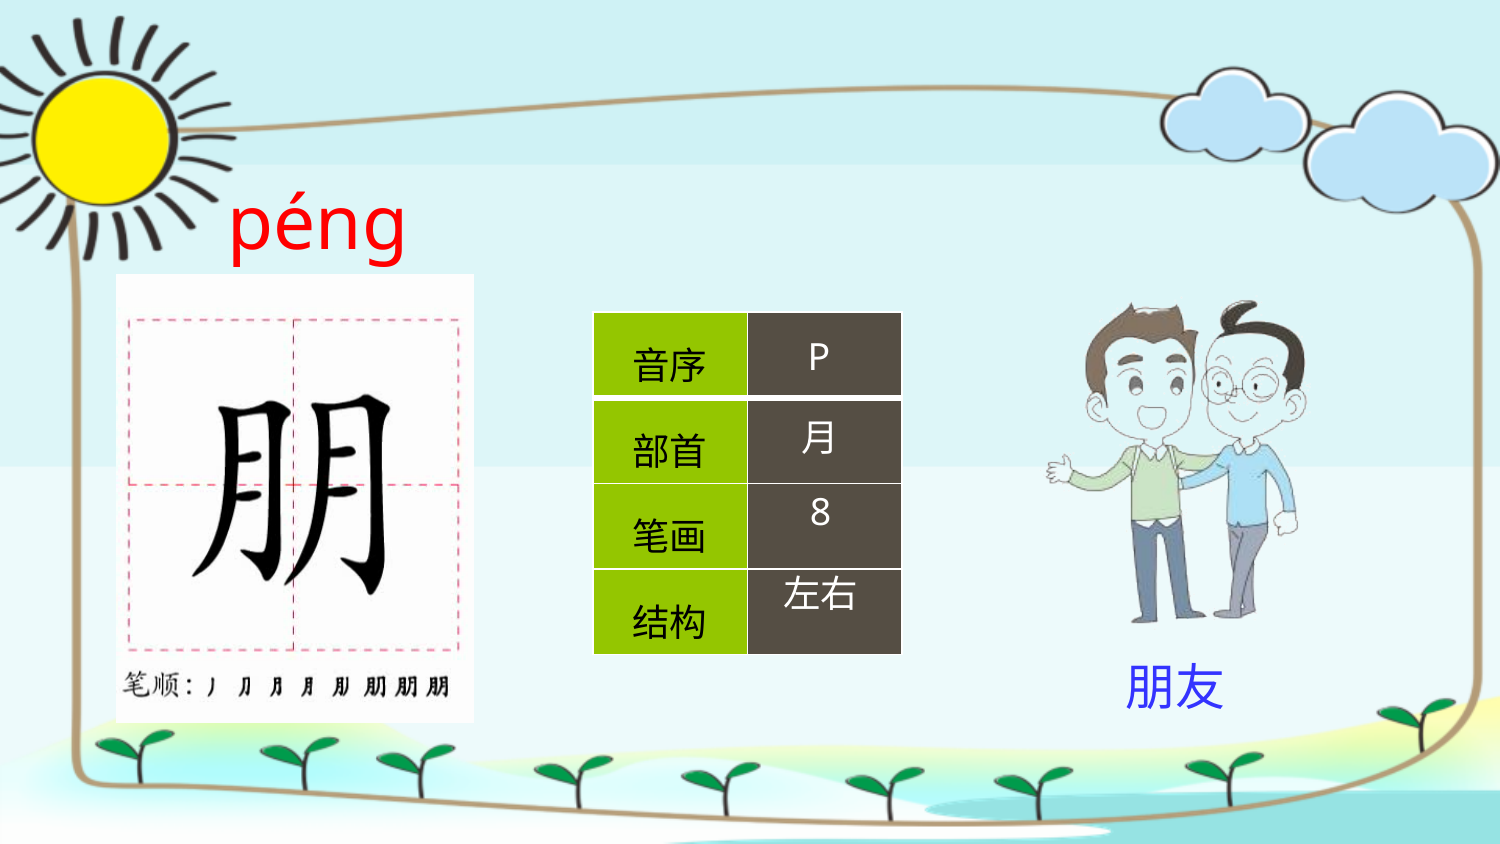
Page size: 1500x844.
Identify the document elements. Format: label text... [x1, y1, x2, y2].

text_box 8 [794, 467, 847, 541]
table_header [748, 313, 901, 395]
text_box 月 [786, 393, 855, 467]
text_box péng [212, 167, 485, 273]
table_cell 笔画 [594, 484, 747, 568]
text_box 左右 [768, 549, 873, 623]
table_cell 结构 [594, 570, 747, 654]
table_cell 部首 [594, 401, 747, 483]
text_box 朋友 [995, 647, 1356, 723]
picture [0, 0, 1500, 844]
table_cell [748, 570, 901, 654]
table_cell [847, 401, 901, 483]
table_cell [748, 484, 901, 568]
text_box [115, 273, 476, 724]
table_cell [748, 401, 794, 483]
table_header 音序 [594, 313, 747, 395]
text_box P [792, 312, 846, 386]
